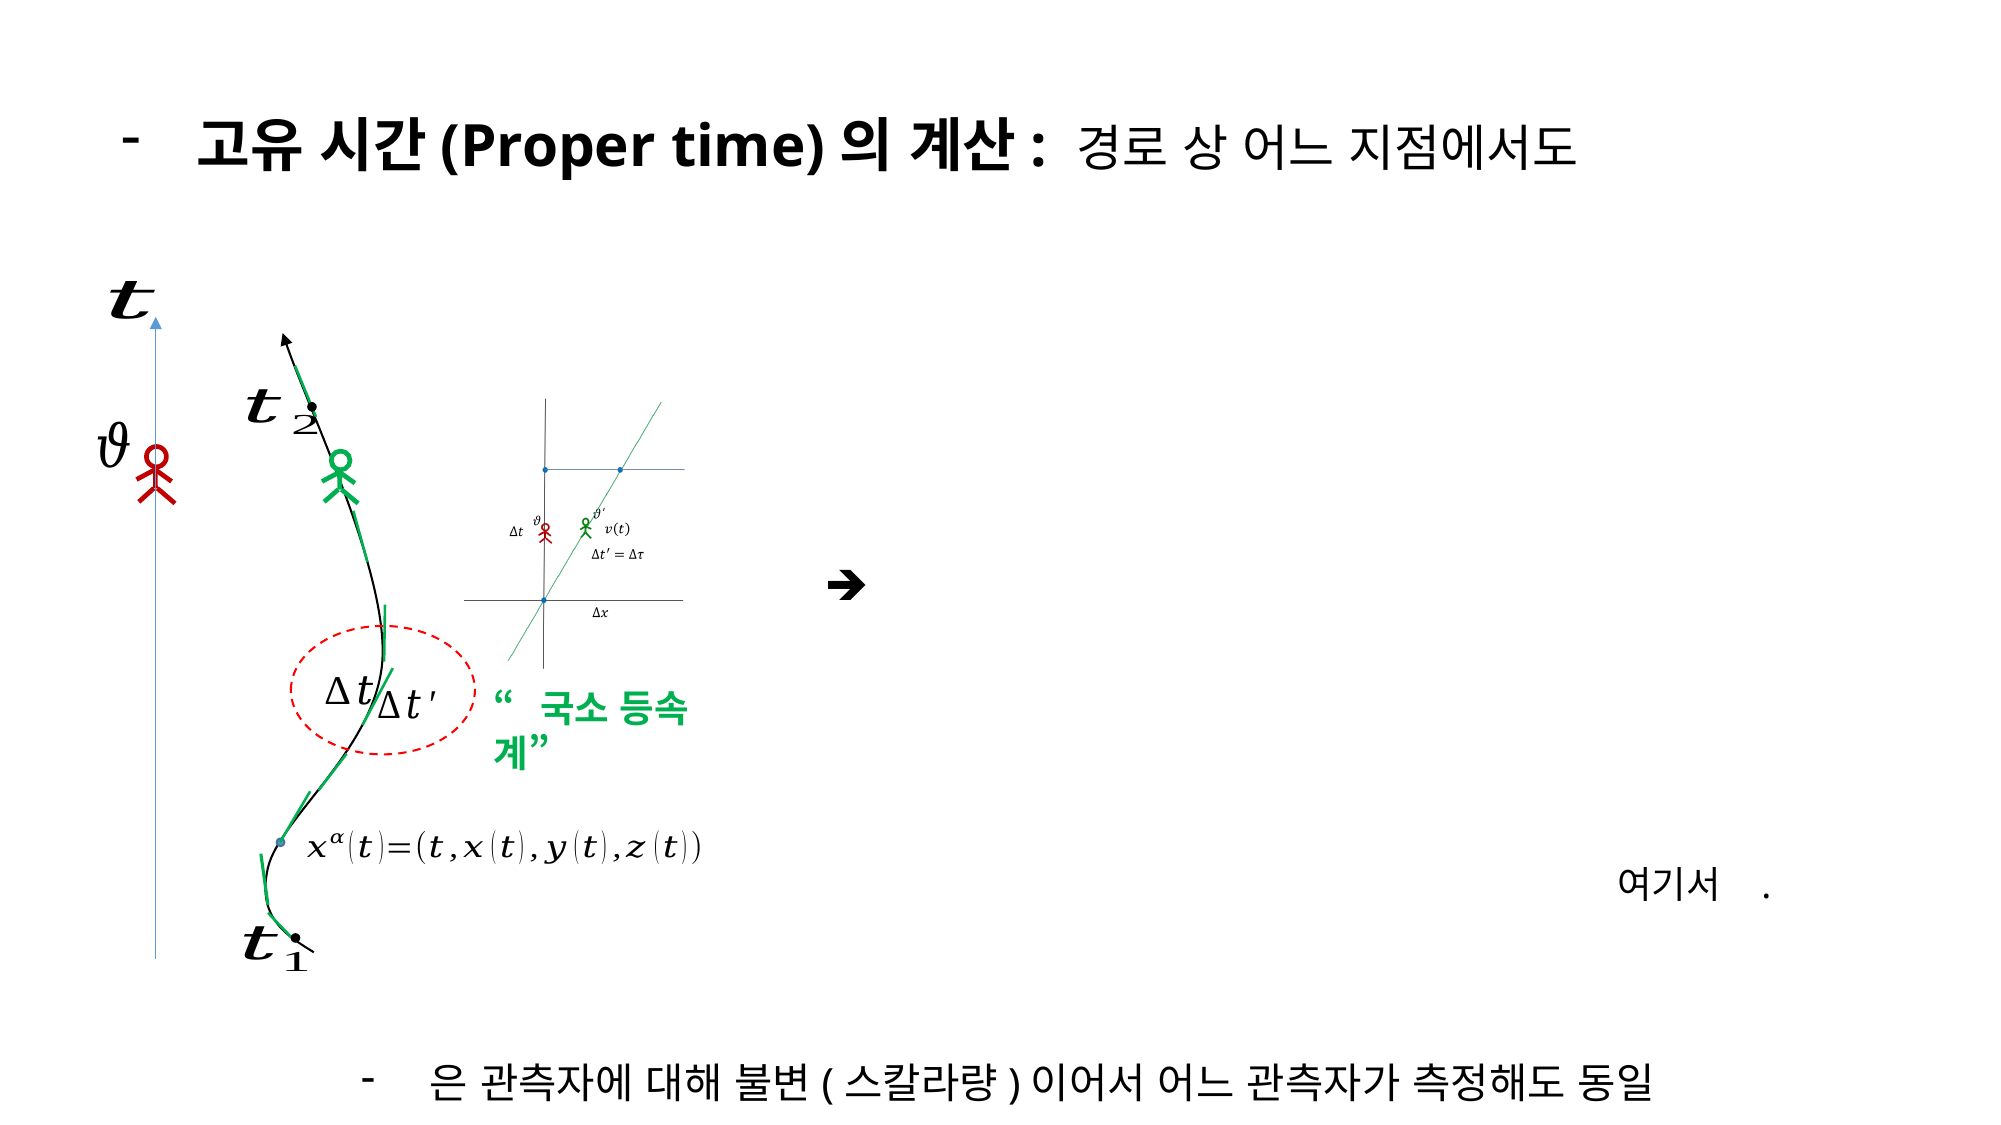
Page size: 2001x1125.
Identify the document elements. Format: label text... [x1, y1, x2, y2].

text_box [290, 398, 685, 755]
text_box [267, 912, 293, 939]
text_box [275, 837, 286, 848]
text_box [156, 446, 175, 504]
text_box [260, 853, 268, 906]
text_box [136, 446, 155, 504]
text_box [318, 755, 347, 791]
text_box [290, 933, 301, 943]
text_box “국소 등속계” [479, 677, 752, 783]
text_box [267, 843, 314, 953]
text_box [279, 791, 311, 843]
text_box [280, 332, 295, 480]
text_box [294, 365, 316, 398]
text_box [303, 755, 318, 800]
